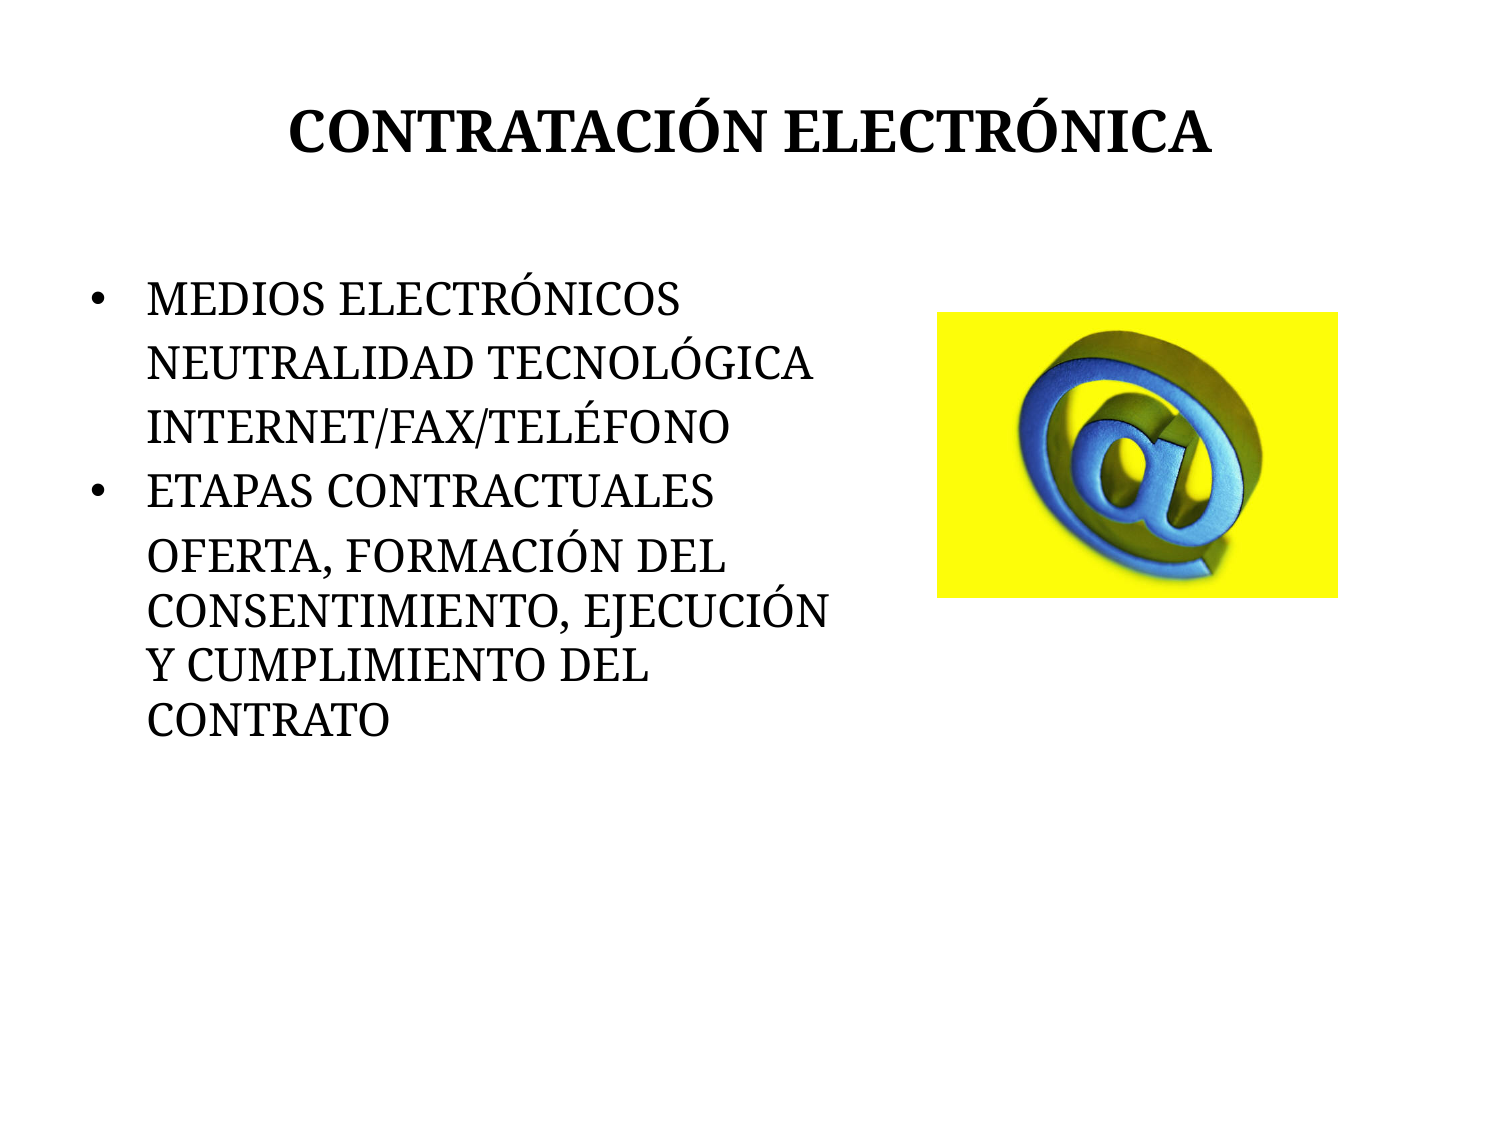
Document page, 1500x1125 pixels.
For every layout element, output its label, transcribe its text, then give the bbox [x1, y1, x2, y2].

picture [937, 312, 1338, 599]
title CONTRATACIÓN ELECTRÓNICA [75, 45, 1425, 213]
list MEDIOS ELECTRÓNICOS NEUTRALIDAD TECNOLÓGICA INTERNET/FAX/TELÉFONO ETAPAS CONTRACTUALES OFERTA, FORMACIÓN DEL CONSENTIMIENTO, EJECUCIÓN Y CUMPLIMIENTO DEL CONTRATO [75, 262, 863, 1005]
